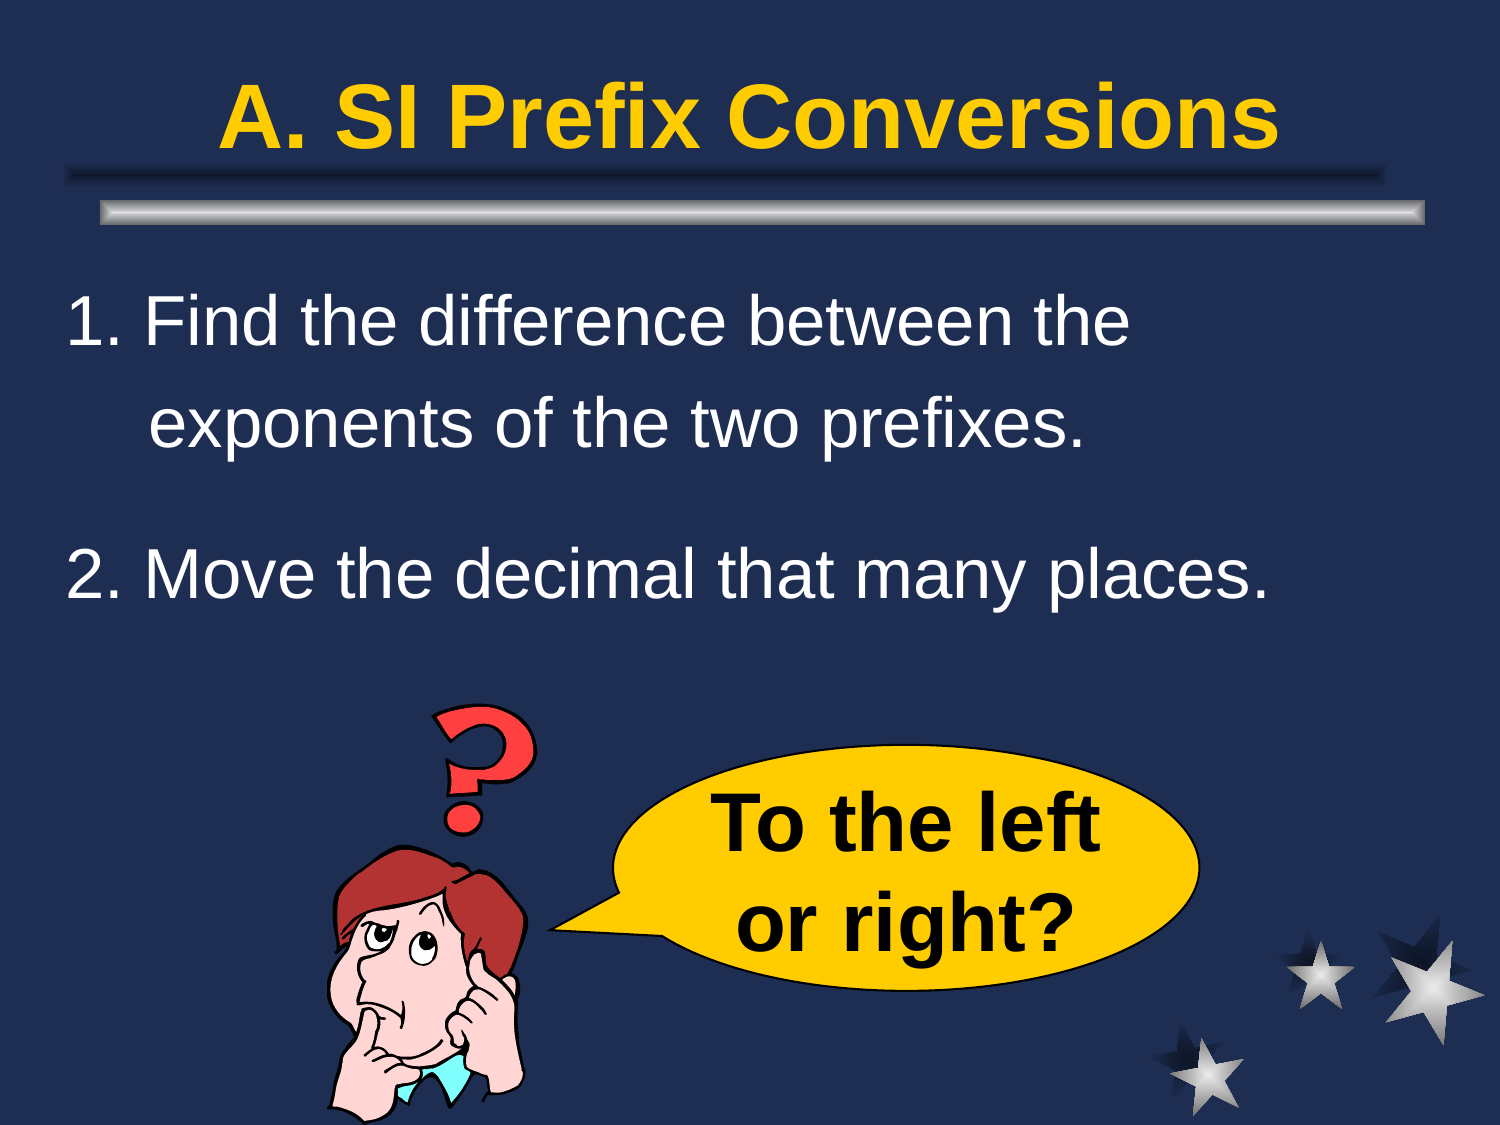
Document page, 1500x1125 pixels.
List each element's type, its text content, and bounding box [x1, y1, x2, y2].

title A. SI Prefix Conversions [112, 37, 1388, 176]
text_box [326, 697, 1200, 1125]
list 1. Find the difference between the exponents of the two prefixes. 2. Move the decimal that many places. [49, 249, 1451, 640]
